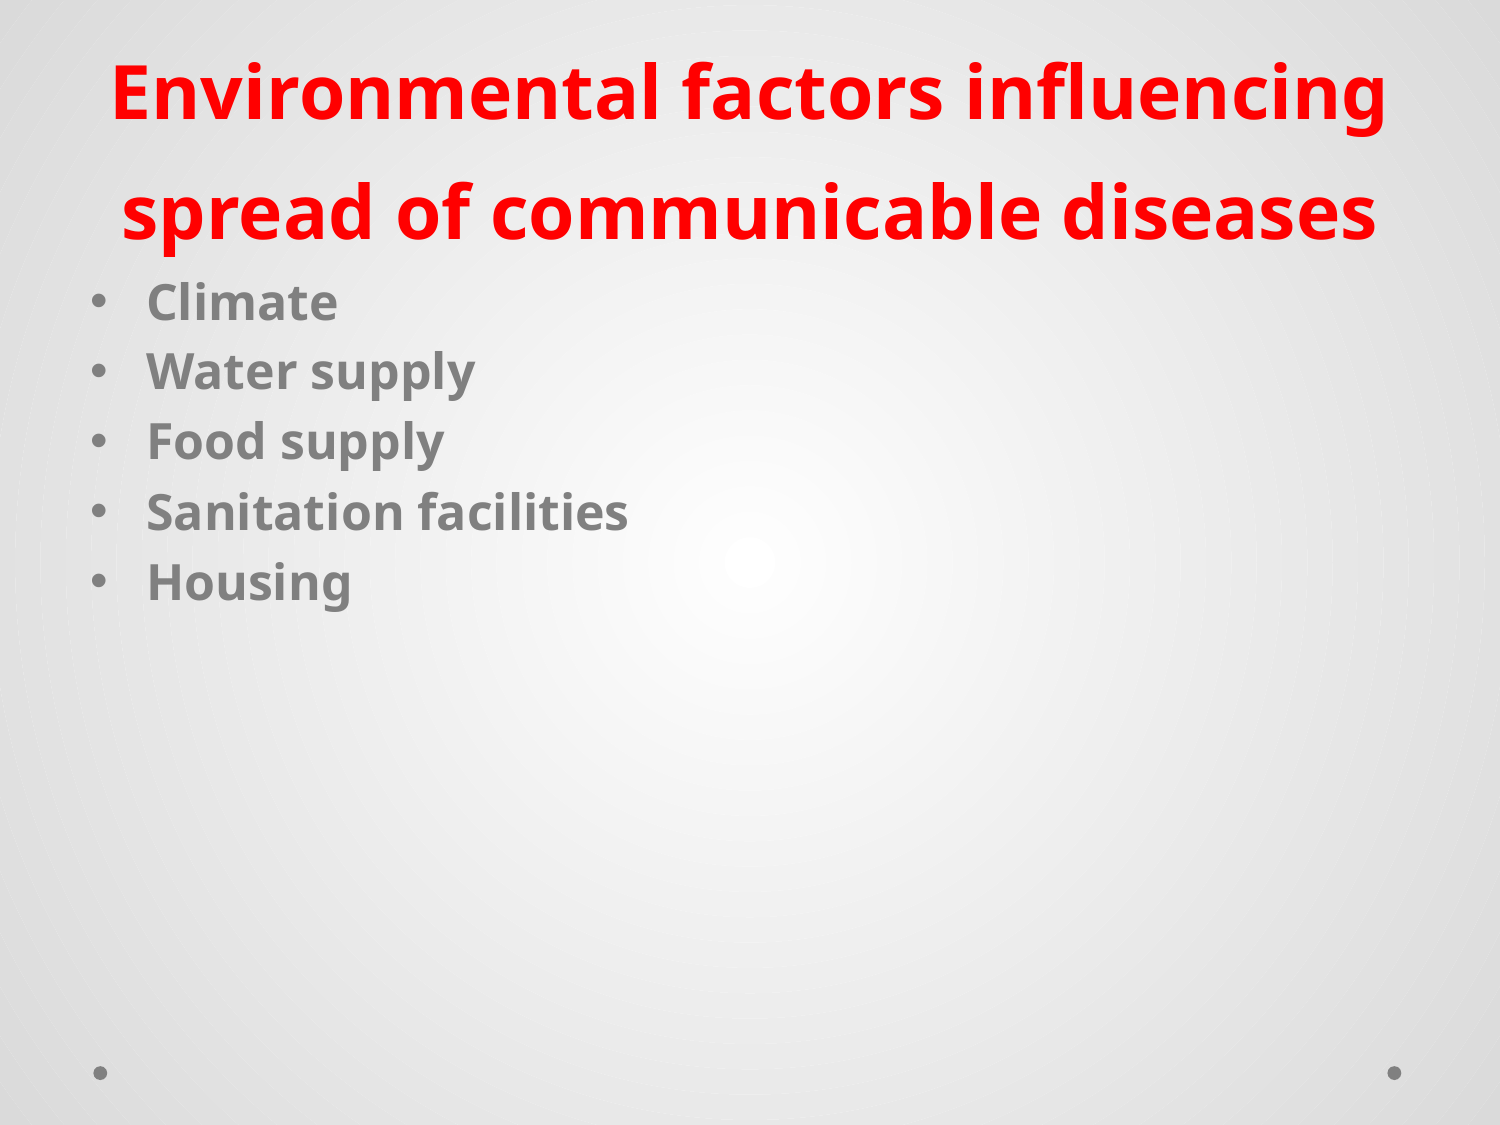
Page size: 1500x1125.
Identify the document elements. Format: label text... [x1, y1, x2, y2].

list Climate Water supply Food supply Sanitation facilities Housing [75, 262, 1425, 1005]
title Environmental factors influencing spread of communicable diseases [75, 0, 1425, 262]
